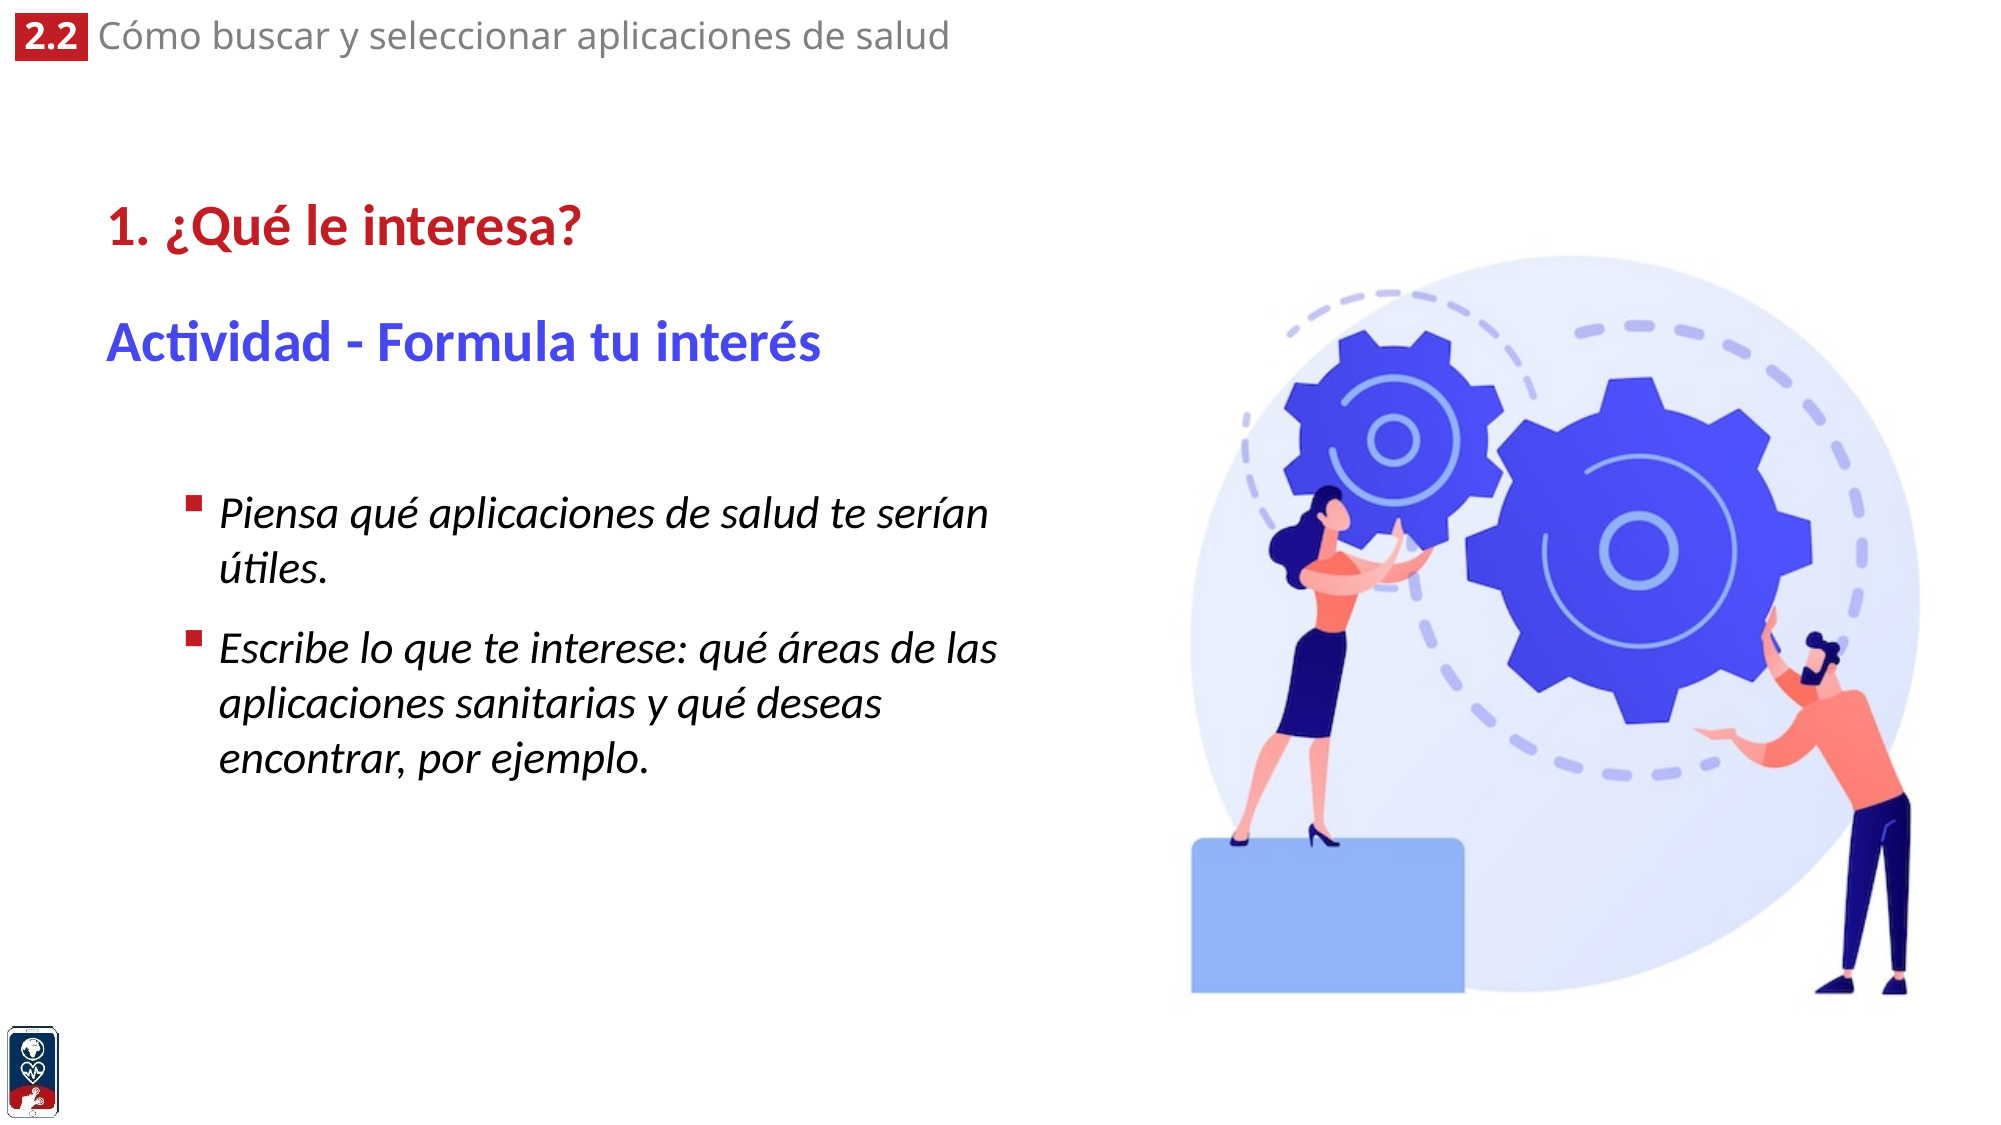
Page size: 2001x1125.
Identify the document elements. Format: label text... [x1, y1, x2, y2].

picture [7, 1026, 59, 1118]
list Actividad - Formula tu interés Piensa qué aplicaciones de salud te serían útiles. Escribe lo que te interese: qué áreas de las aplicaciones sanitarias y qué deseas encontrar, por ejemplo. [91, 295, 1048, 1094]
picture [1069, 136, 2000, 1115]
title 1. ¿Qué le interesa? [91, 177, 1069, 277]
